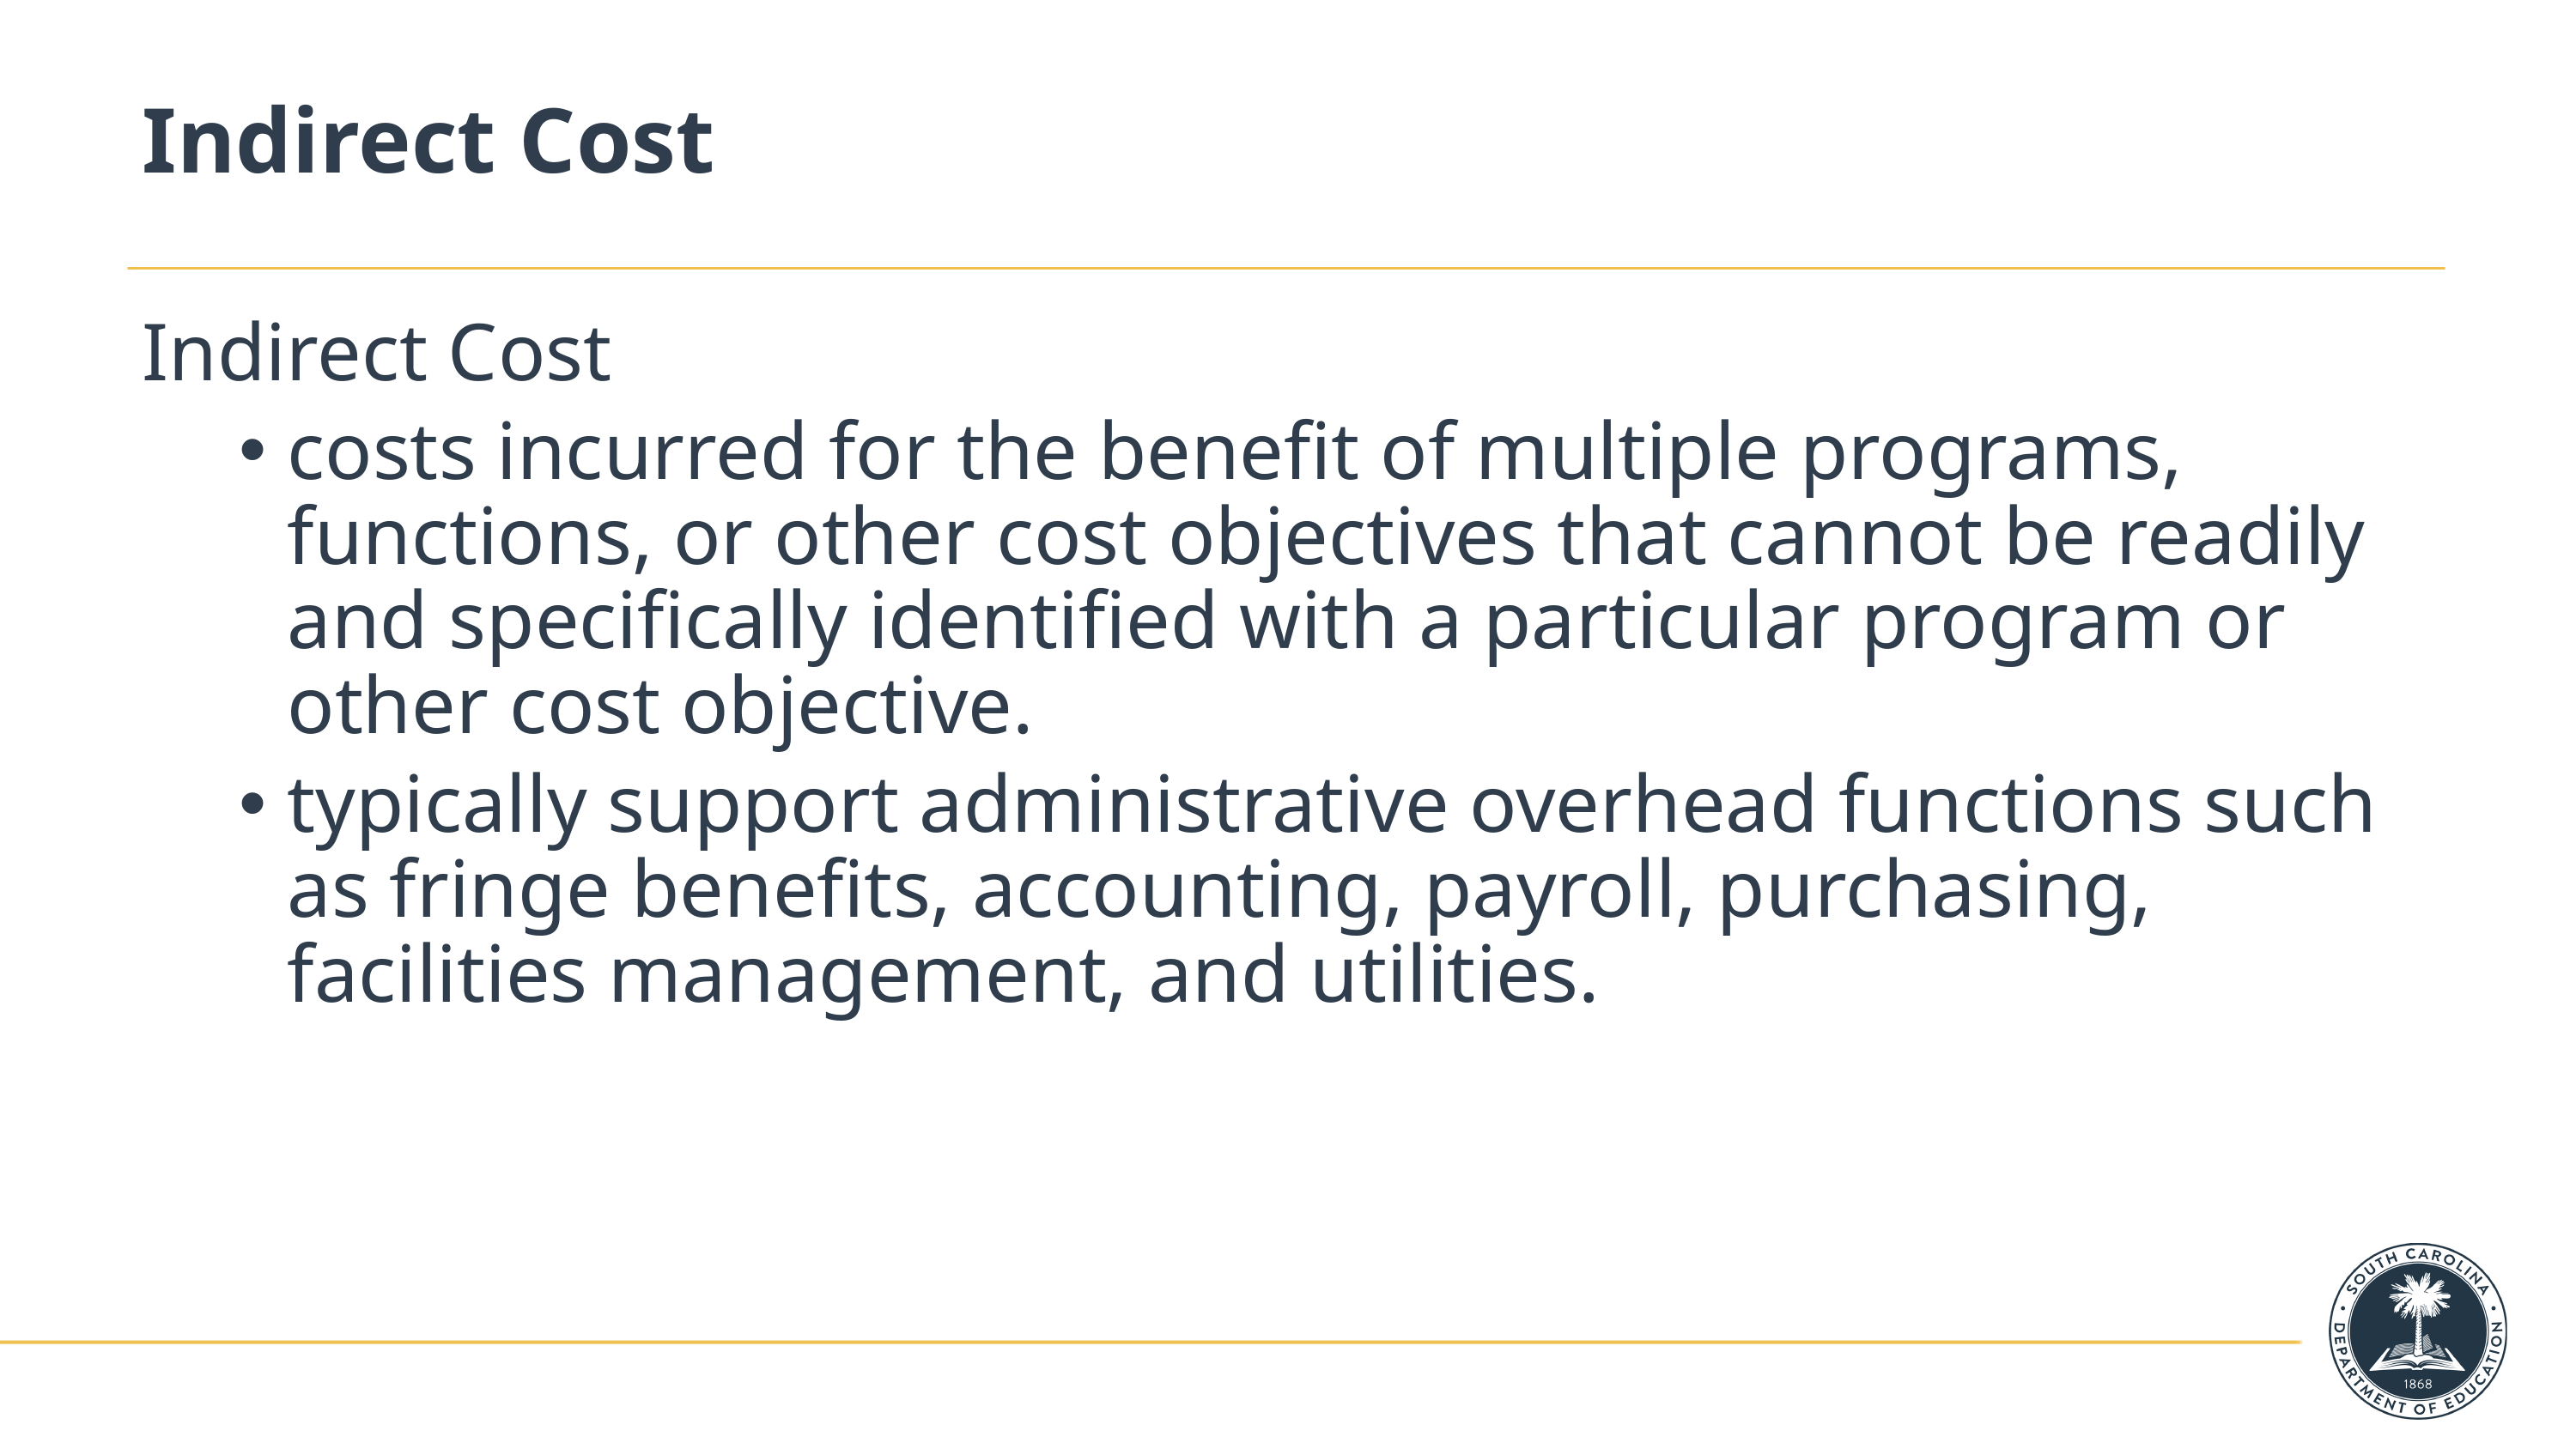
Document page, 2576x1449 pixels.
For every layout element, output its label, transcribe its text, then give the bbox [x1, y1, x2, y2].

list Indirect Cost costs incurred for the benefit of multiple programs, functions, or other cost objectives that cannot be readily and specifically identified with a particular program or other cost objective. typically support administrative overhead functions such as fringe benefits, accounting, payroll, purchasing, facilities management, and utilities. [129, 306, 2447, 1149]
title Indirect Cost [129, 76, 2447, 232]
picture [2329, 1243, 2507, 1420]
